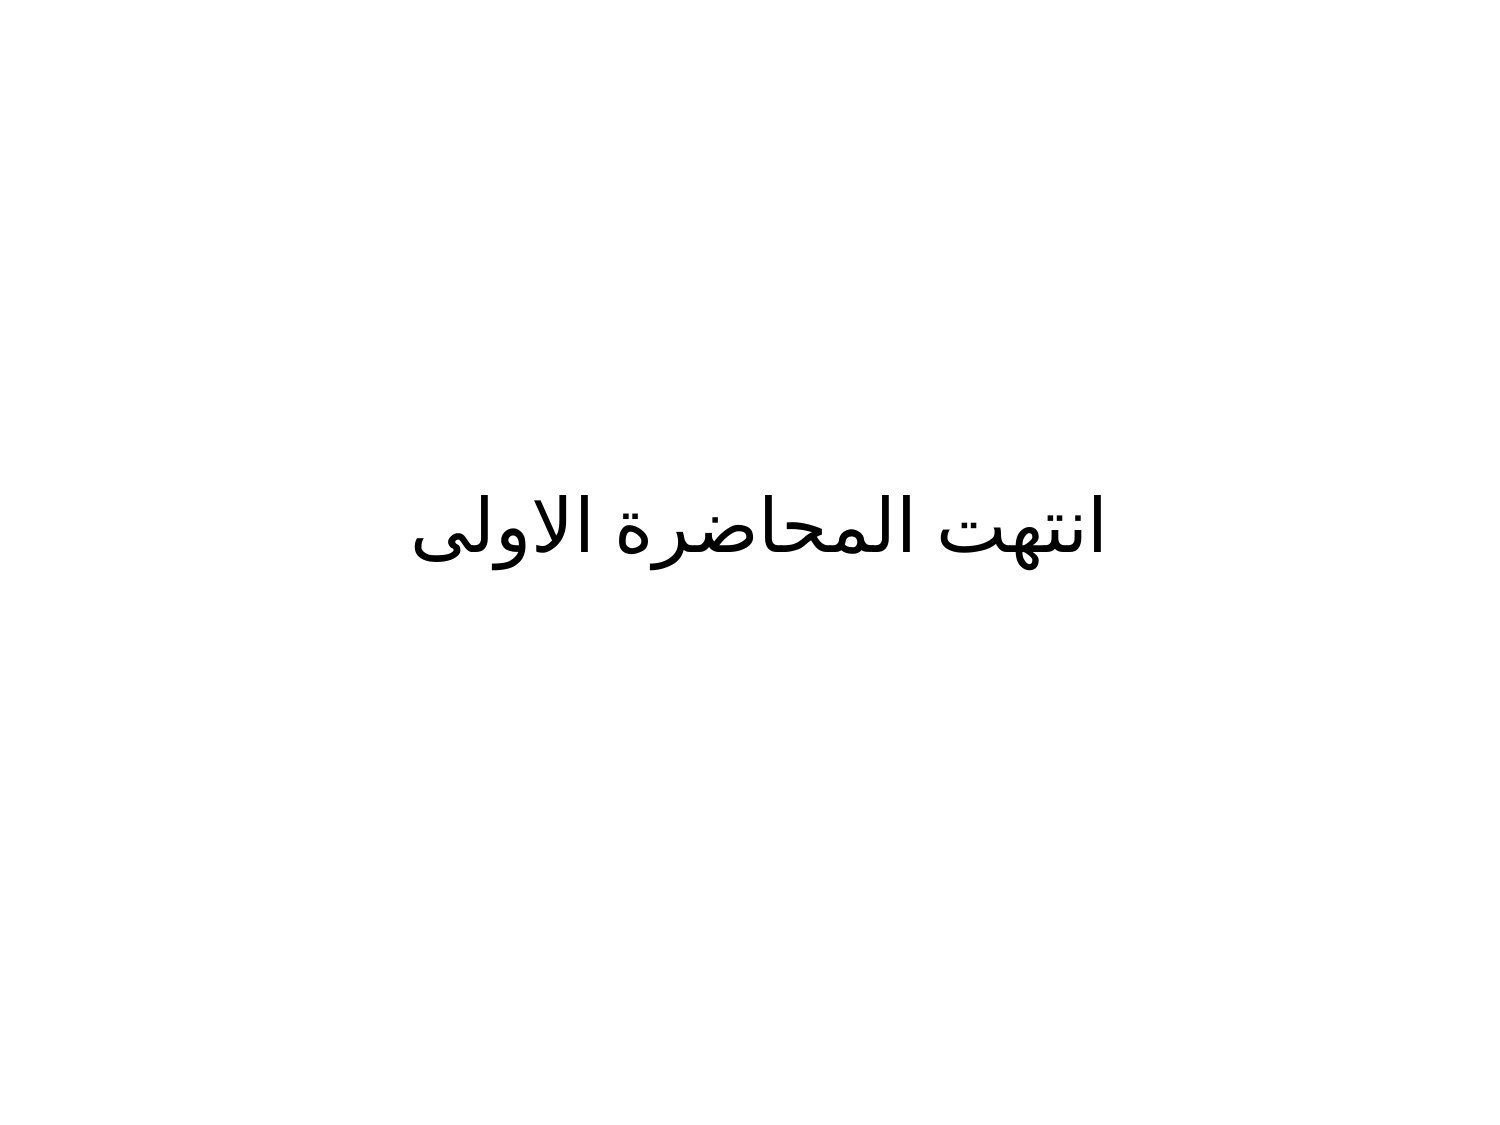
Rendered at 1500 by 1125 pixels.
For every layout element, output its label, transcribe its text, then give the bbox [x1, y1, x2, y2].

title انتهت المحاضرة الاولى [75, 45, 1425, 1000]
